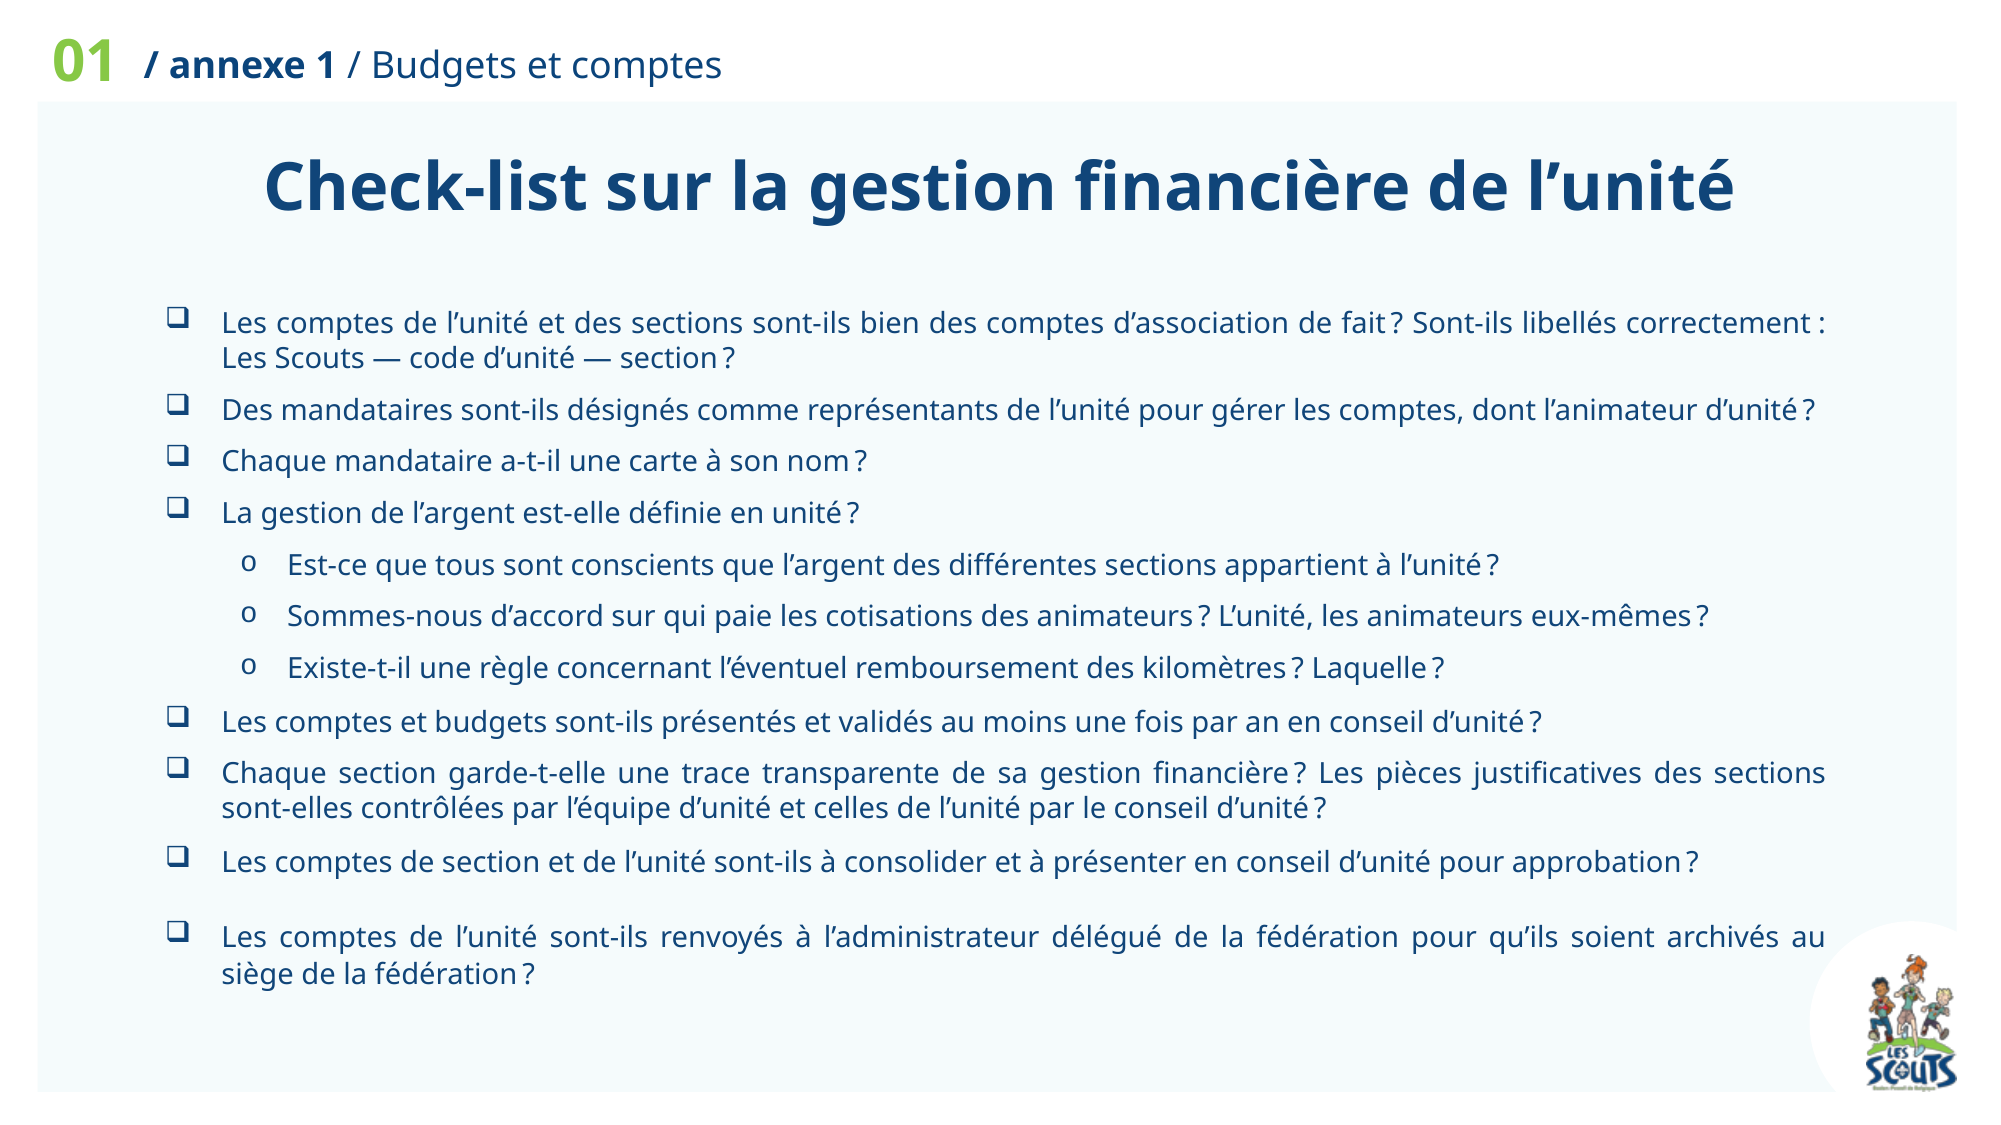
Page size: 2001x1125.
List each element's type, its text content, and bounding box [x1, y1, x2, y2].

text_box Check-list sur la gestion financière de l’unité [104, 136, 1896, 231]
picture [1866, 954, 1957, 1092]
text_box / annexe 1 / Budgets et comptes [151, 33, 1310, 94]
text_box Les comptes de l’unité et des sections sont-ils bien des comptes d’association de fait ? Sont-ils libellés correctement : Les Scouts — code d’unité — section ? Des mandataires sont-ils désignés comme représentants de l’unité pour gérer les comptes, dont l’animateur d’unité ? Chaque mandataire a-t-il une carte à son nom ? La gestion de l’argent est-elle définie en unité ? Est-ce que tous sont conscients que l’argent des différentes sections appartient à l’unité ? Sommes-nous d’accord sur qui paie les cotisations des animateurs ? L’unité, les animateurs eux-mêmes ? Existe-t-il une règle concernant l’éventuel remboursement des kilomètres ? Laquelle ? Les comptes et budgets sont-ils présentés et validés au moins une fois par an en conseil d’unité ? Chaque section garde-t-elle une trace transparente de sa gestion financière ? Les pièces justificatives des sections sont-elles contrôlées par l’équipe d’unité et celles de l’unité par le conseil d’unité ? Les comptes de section et de l’unité sont-ils à consolider et à présenter en conseil d’unité pour approbation ? Les comptes de l’unité sont-ils renvoyés à l’administrateur délégué de la fédération pour qu’ils soient archivés au siège de la fédération ? [150, 296, 1843, 999]
text_box 01 [37, 15, 151, 101]
